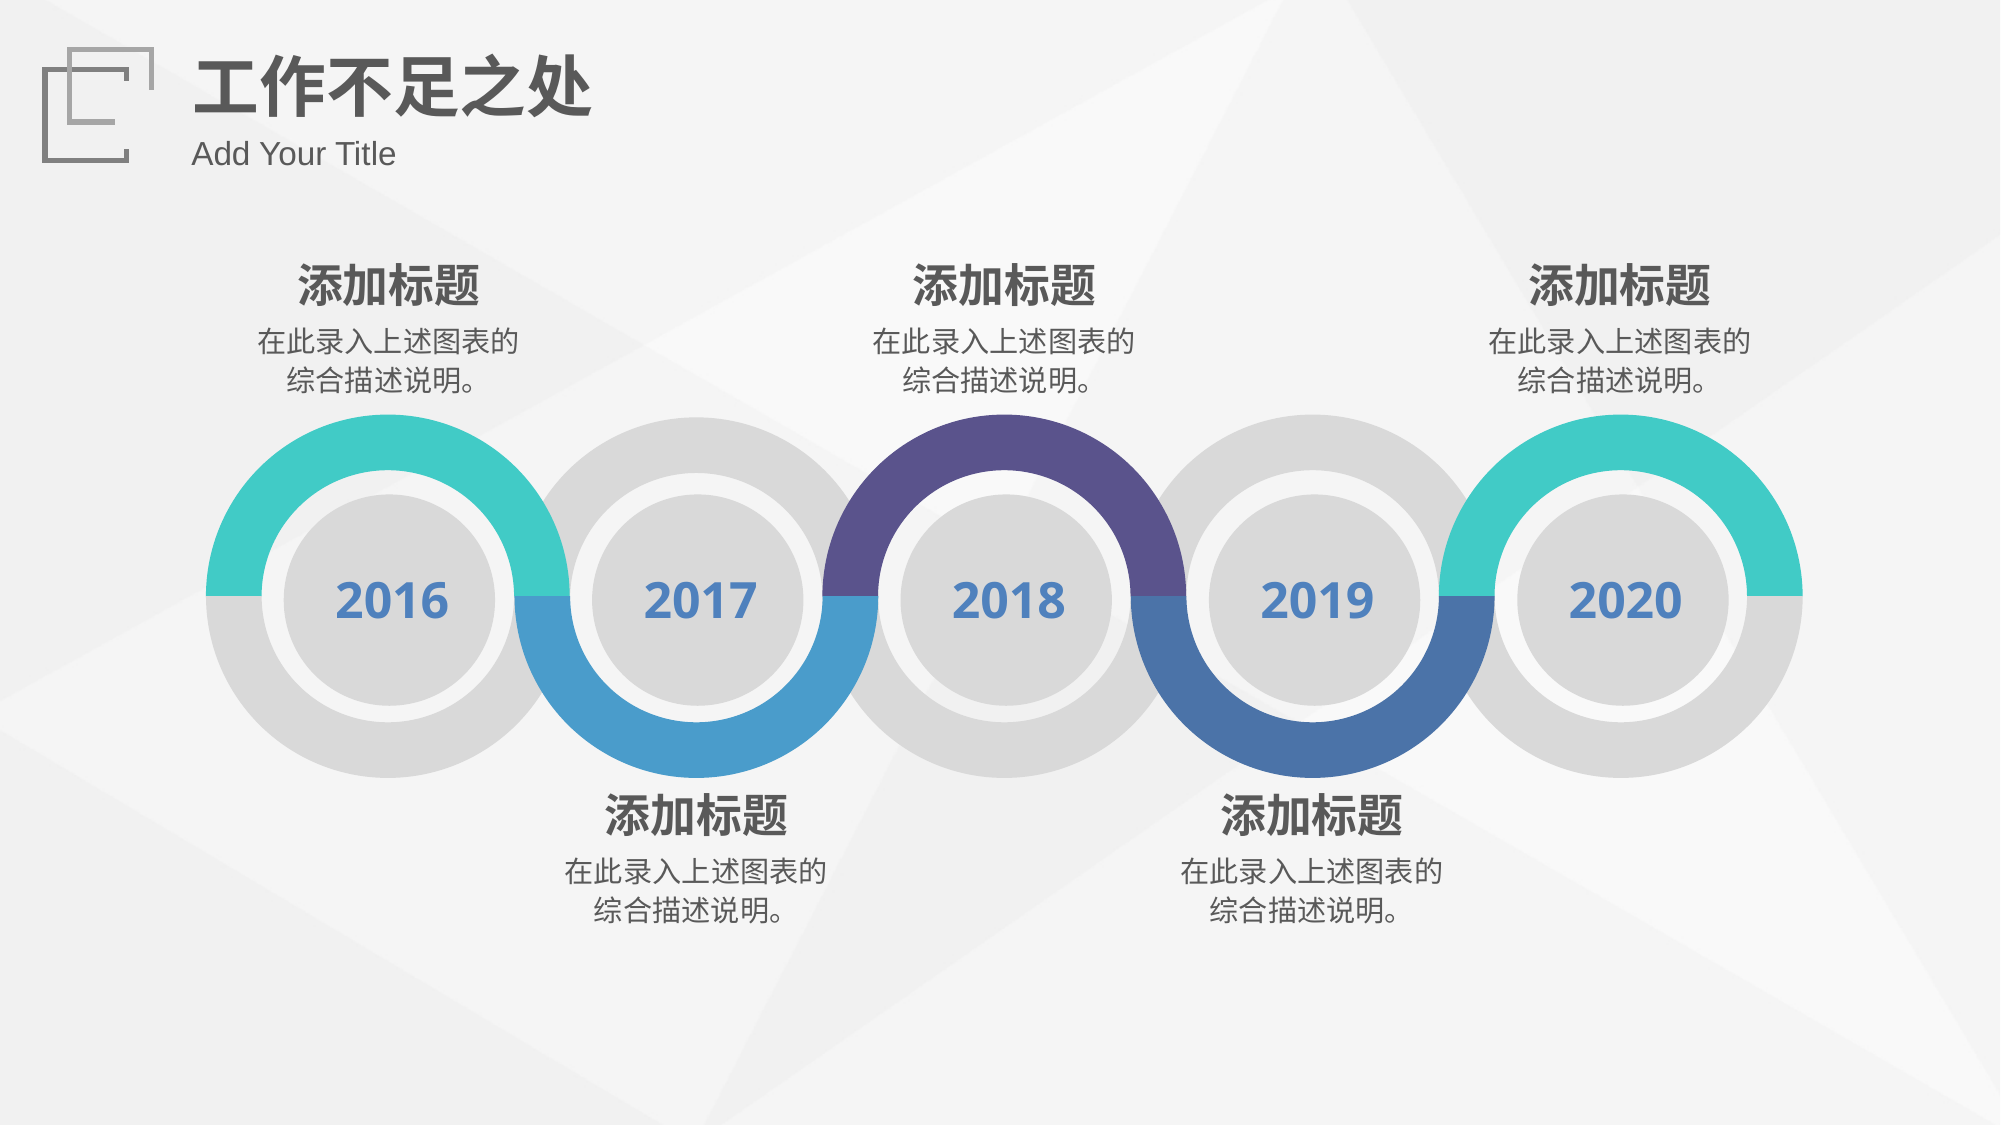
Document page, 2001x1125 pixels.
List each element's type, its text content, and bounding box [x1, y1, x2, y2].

picture [0, 0, 2001, 1125]
text_box 在此录入上述图表的综合描述说明。 [843, 312, 1166, 405]
text_box [204, 413, 571, 595]
text_box [821, 413, 1188, 595]
text_box [69, 48, 152, 123]
text_box 在此录入上述图表的综合描述说明。 [1458, 312, 1781, 405]
text_box 添加标题 [1513, 248, 1727, 312]
text_box [1129, 595, 1496, 778]
text_box [543, 416, 849, 595]
text_box [513, 595, 880, 778]
text_box 2017 [591, 493, 805, 707]
text_box 2016 [282, 493, 497, 707]
text_box 2018 [899, 493, 1113, 707]
text_box 工作不足之处 [177, 36, 609, 132]
text_box [1467, 595, 1804, 779]
text_box 添加标题 [589, 778, 803, 842]
text_box 在此录入上述图表的综合描述说明。 [227, 312, 550, 405]
text_box [44, 68, 127, 162]
text_box [204, 595, 542, 779]
text_box [1159, 413, 1467, 589]
text_box [1437, 413, 1804, 597]
text_box Add Your Title [176, 124, 555, 180]
text_box 添加标题 [897, 248, 1111, 312]
text_box 在此录入上述图表的综合描述说明。 [535, 842, 858, 935]
text_box 添加标题 [1205, 778, 1419, 842]
text_box [851, 606, 1158, 779]
text_box 添加标题 [282, 248, 496, 312]
text_box 在此录入上述图表的综合描述说明。 [1150, 842, 1473, 935]
text_box 2020 [1516, 493, 1730, 707]
text_box 2019 [1207, 493, 1422, 707]
